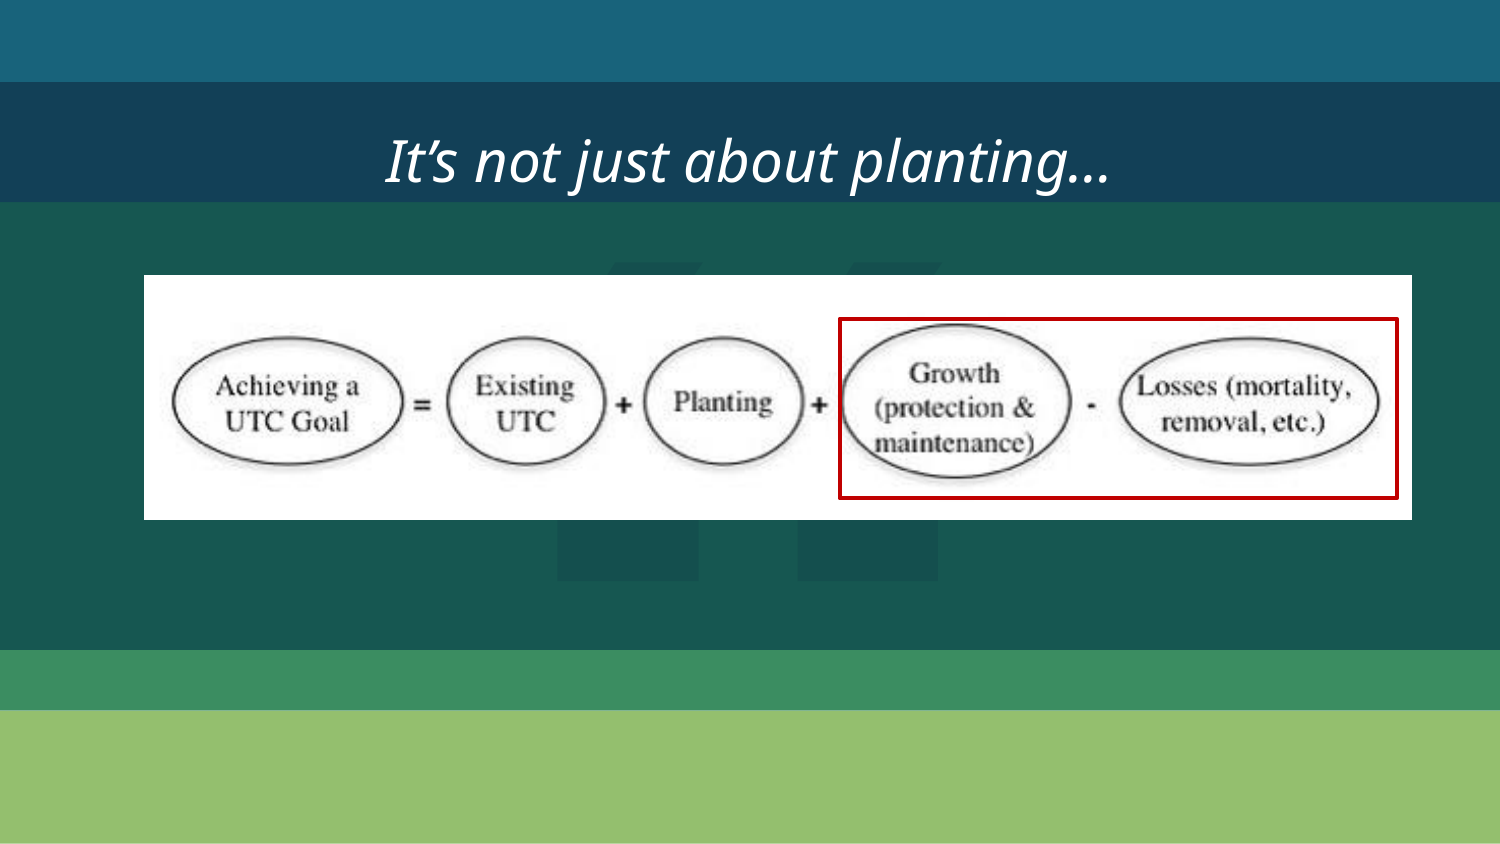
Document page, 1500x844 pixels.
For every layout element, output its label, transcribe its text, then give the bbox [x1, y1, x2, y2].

picture [143, 275, 1412, 520]
text_box It’s not just about planting… [0, 116, 1500, 202]
